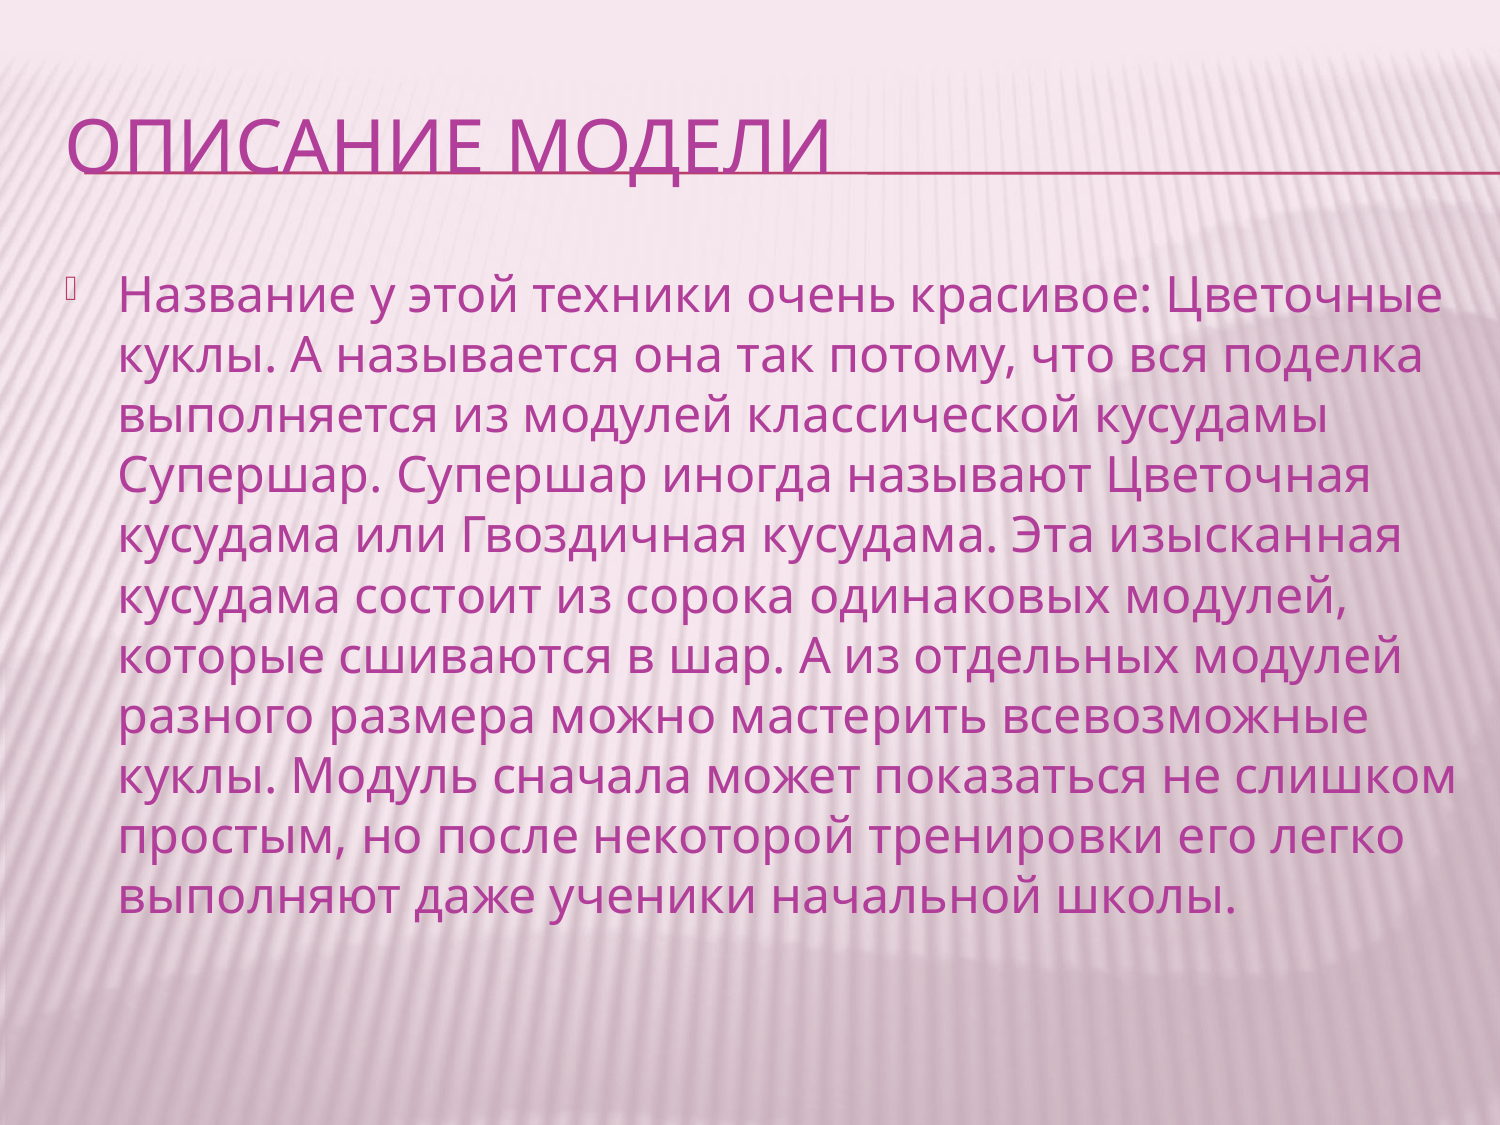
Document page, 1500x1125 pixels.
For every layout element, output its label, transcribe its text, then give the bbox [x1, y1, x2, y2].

title Описание модели [50, 75, 1475, 213]
list Название у этой техники очень красивое: Цветочные куклы. А называется она так потому, что вся поделка выполняется из модулей классической кусудамы Супершар. Супершар иногда называют Цветочная кусудама или Гвоздичная кусудама. Эта изысканная кусудама состоит из сорока одинаковых модулей, которые сшиваются в шар. А из отдельных модулей разного размера можно мастерить всевозможные куклы. Модуль сначала может показаться не слишком простым, но после некоторой тренировки его легко выполняют даже ученики начальной школы. [50, 254, 1475, 998]
